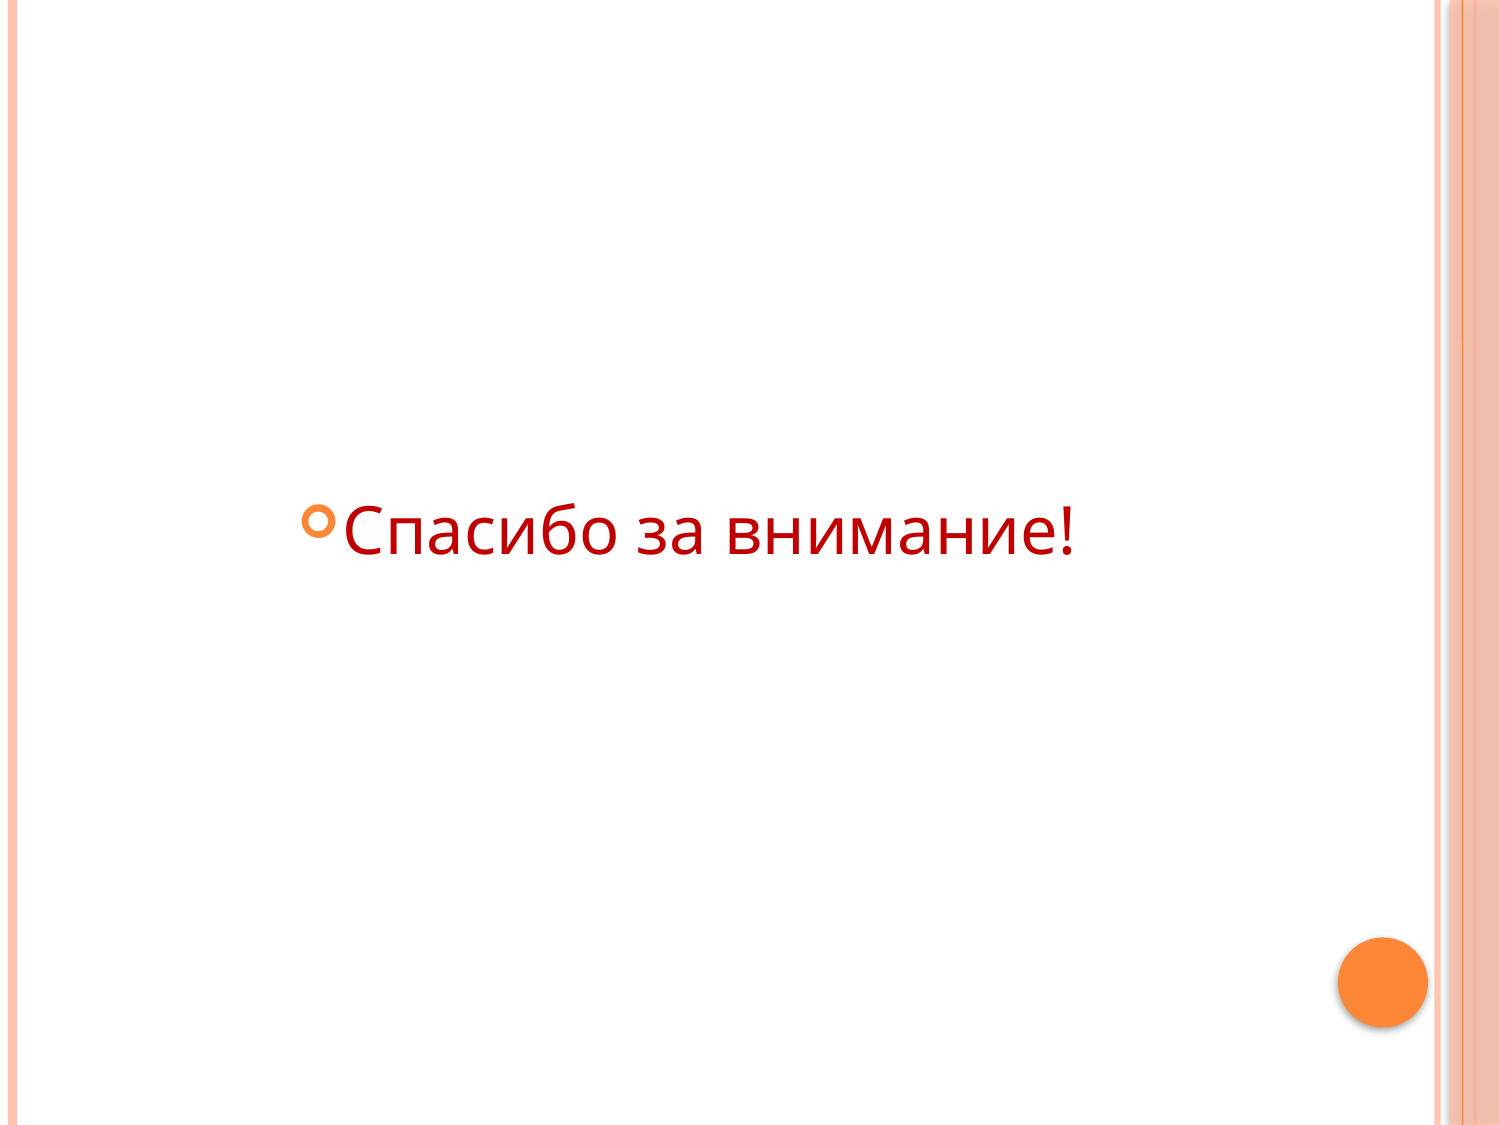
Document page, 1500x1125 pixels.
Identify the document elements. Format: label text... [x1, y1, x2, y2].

list Спасибо за внимание! [75, 262, 1300, 1062]
